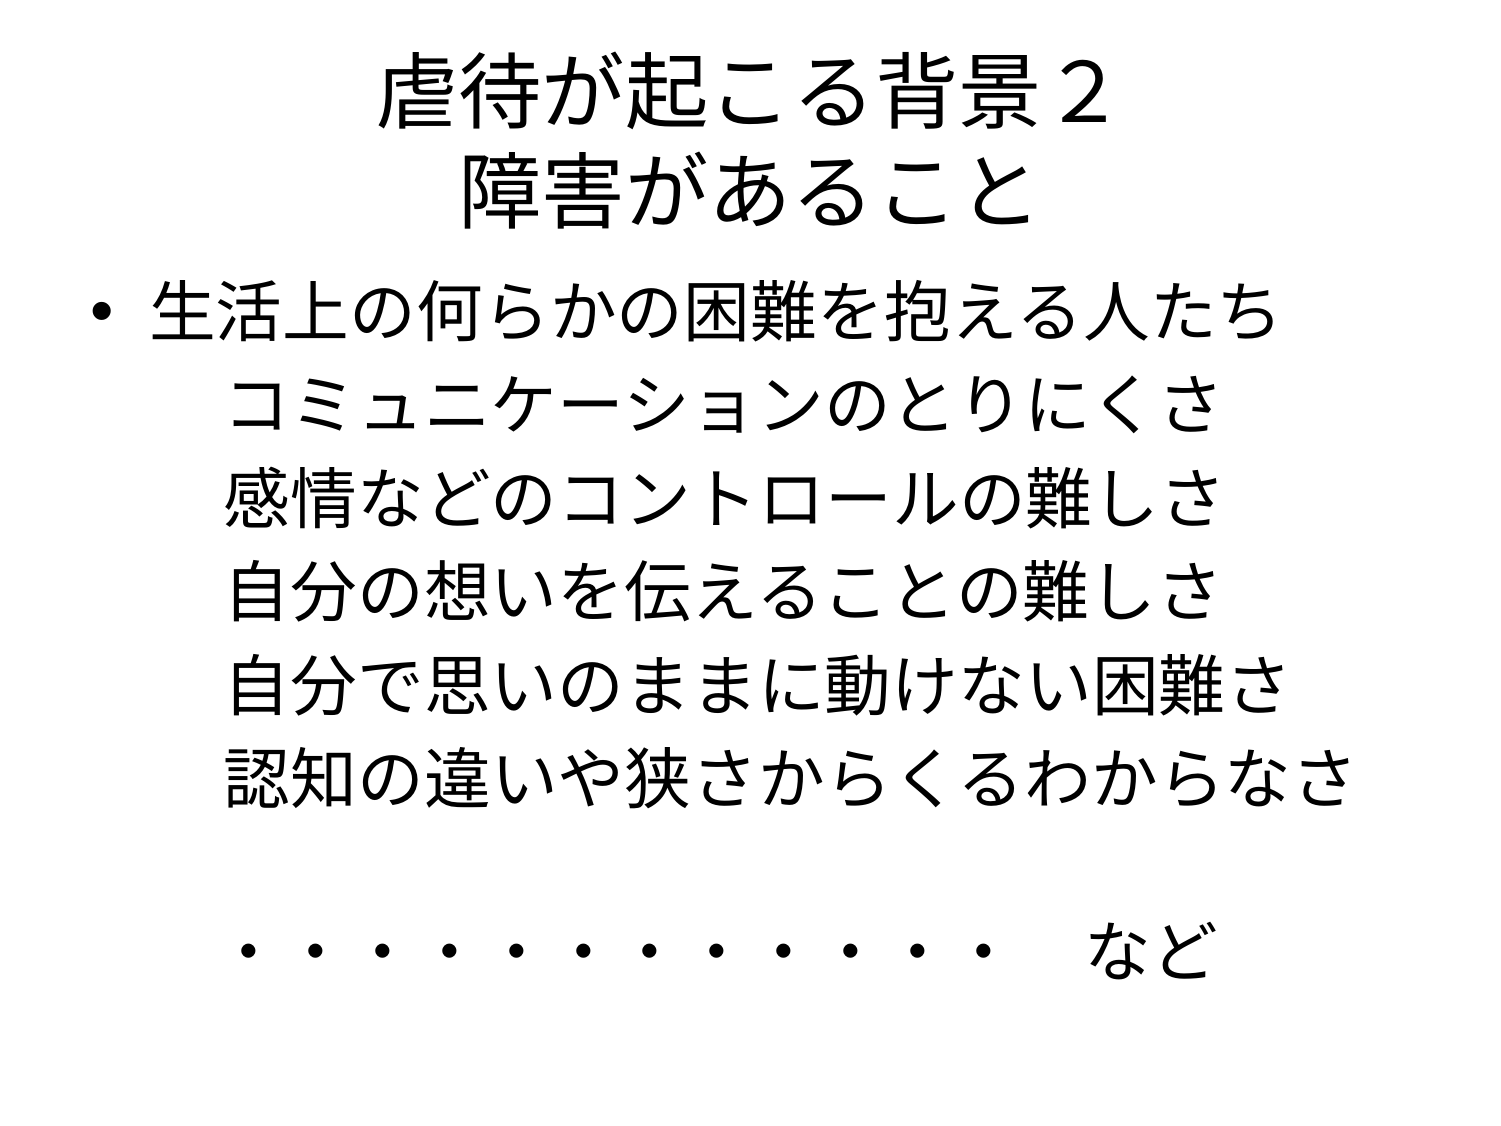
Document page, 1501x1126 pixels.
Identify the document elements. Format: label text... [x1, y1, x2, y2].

list 生活上の何らかの困難を抱える人たち コミュニケーションのとりにくさ 感情などのコントロールの難しさ 自分の想いを伝えることの難しさ 自分で思いのままに動けない困難さ 認知の違いや狭さからくるわからなさ ・・・・・・・・・・・・ など [75, 262, 1426, 1006]
title 虐待が起こる背景２ 障害があること [75, 45, 1426, 233]
